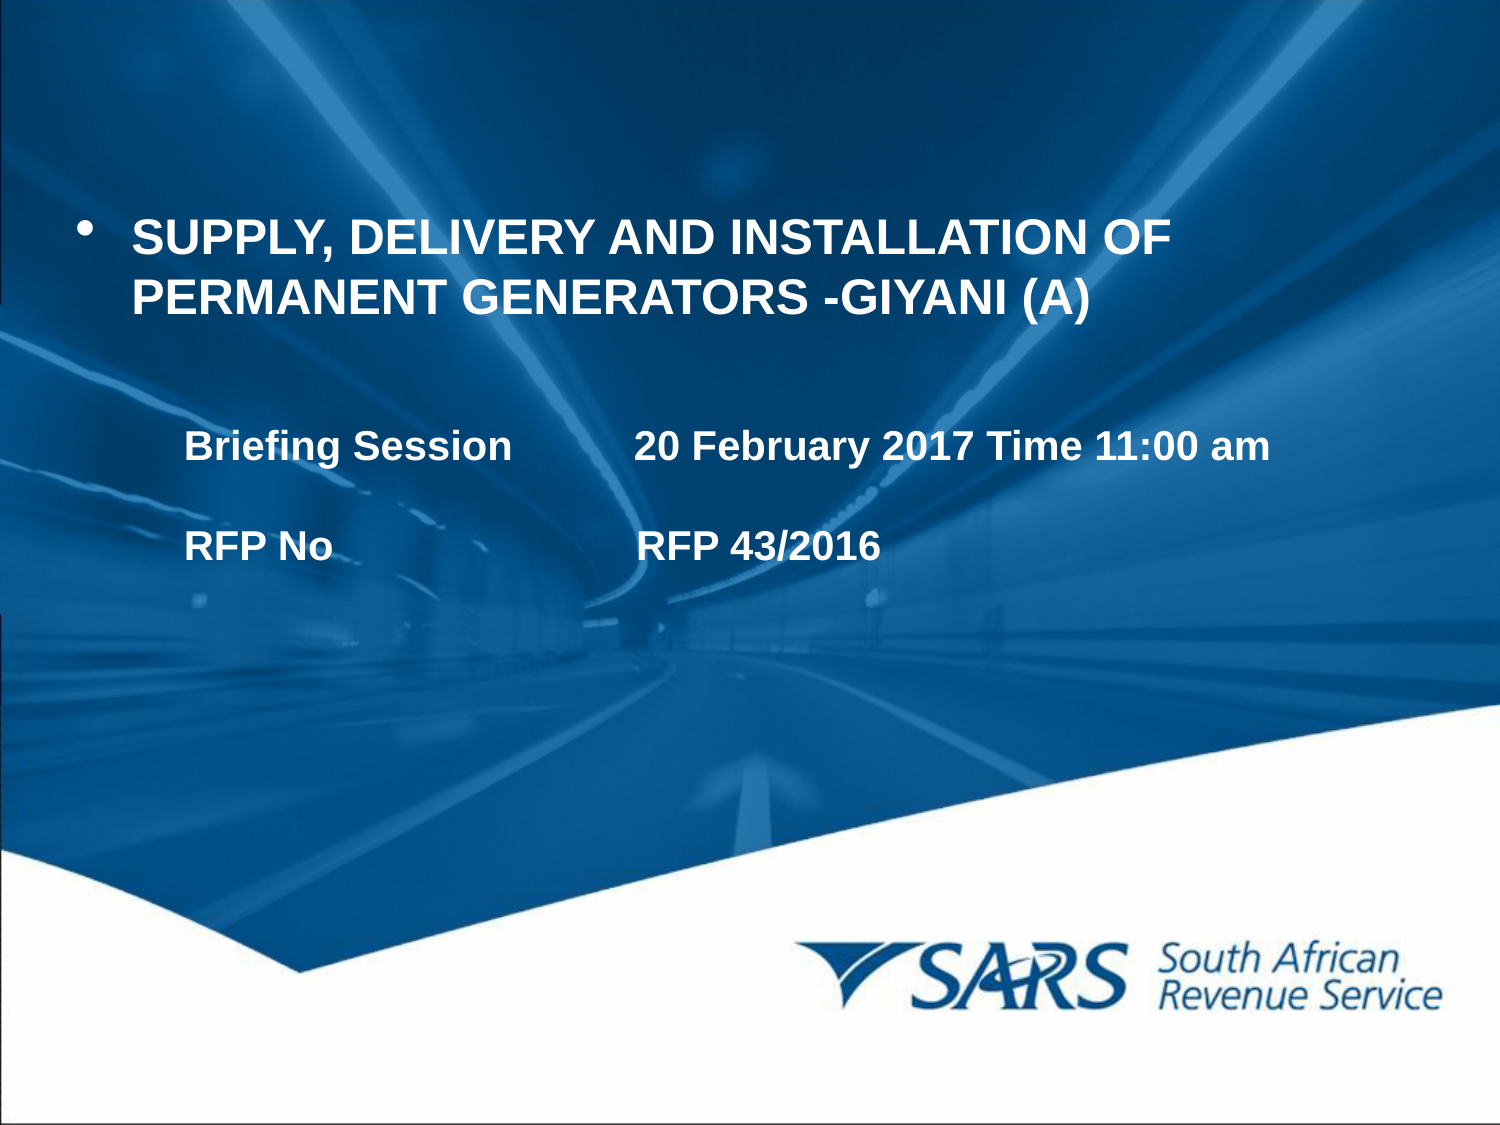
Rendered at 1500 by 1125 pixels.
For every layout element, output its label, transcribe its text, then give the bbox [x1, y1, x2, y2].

text_box Briefing Session 20 February 2017 Time 11:00 am RFP No RFP 43/2016 [168, 411, 1404, 627]
subtitle SUPPLY, DELIVERY AND Installation OF pERMANENT GENERATORS -GIYANI (a) [74, 204, 1428, 387]
picture [0, 0, 1500, 1125]
